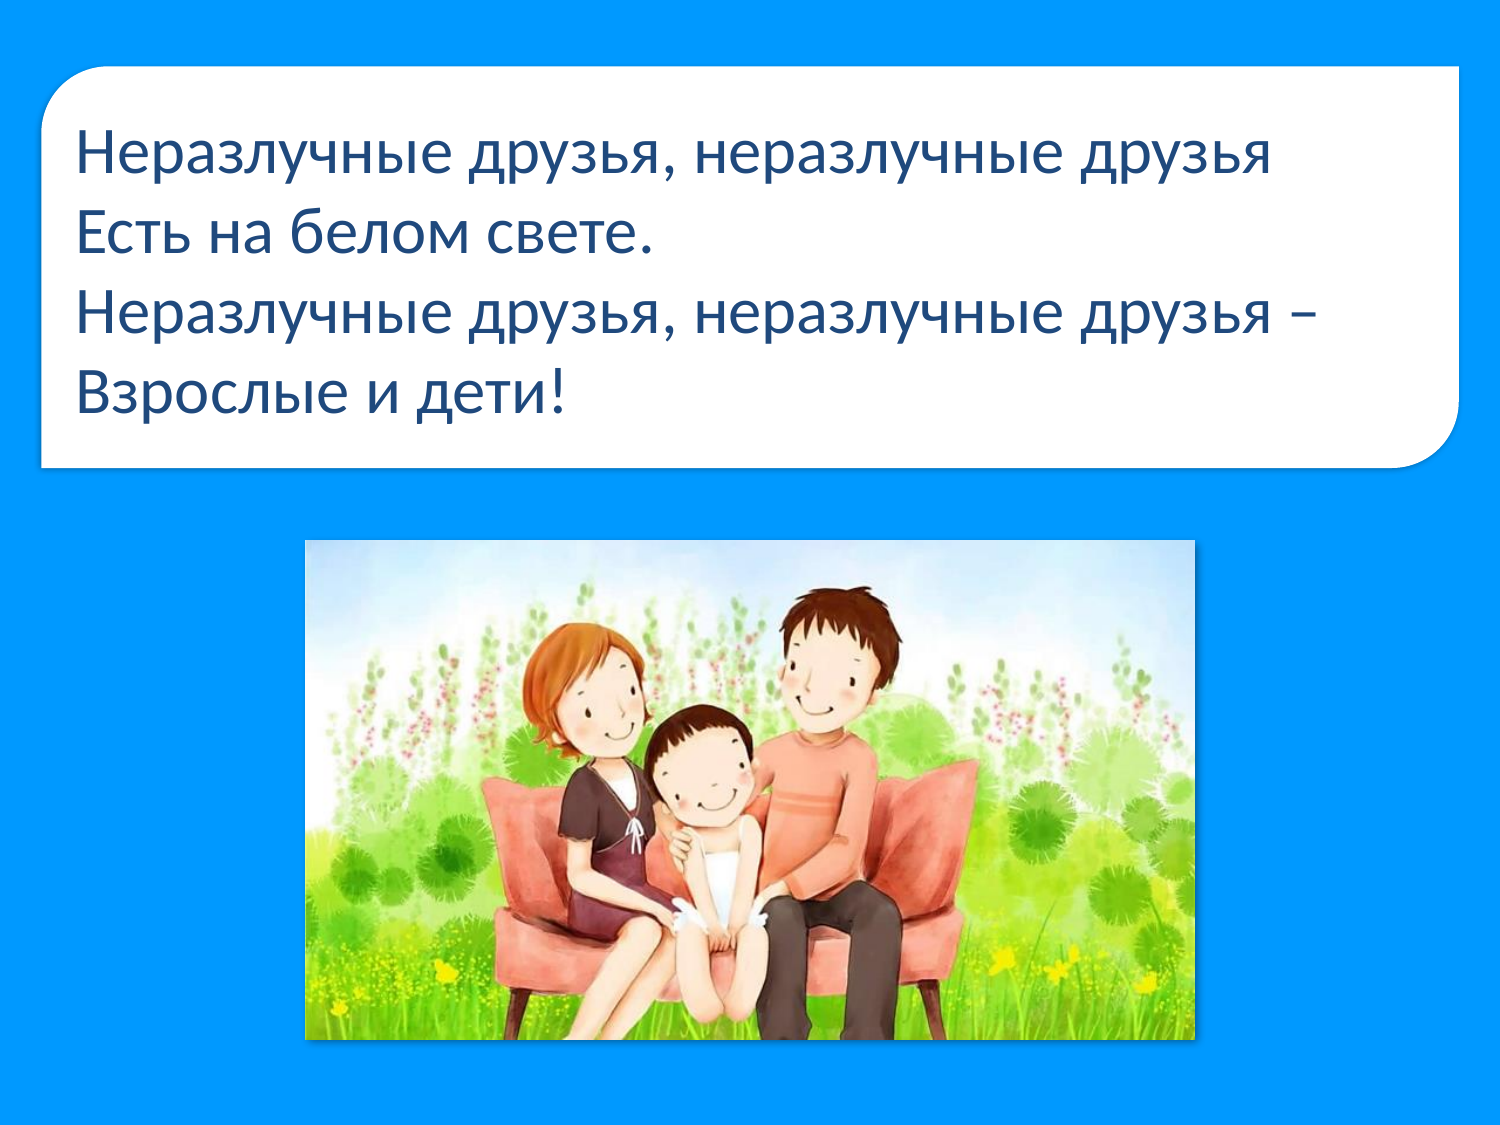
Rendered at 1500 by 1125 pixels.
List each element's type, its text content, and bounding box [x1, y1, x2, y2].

picture [304, 539, 1195, 1041]
text_box Неразлучные друзья, неразлучные друзья Есть на белом свете. Неразлучные друзья, неразлучные друзья – Взрослые и дети! [40, 65, 1460, 469]
